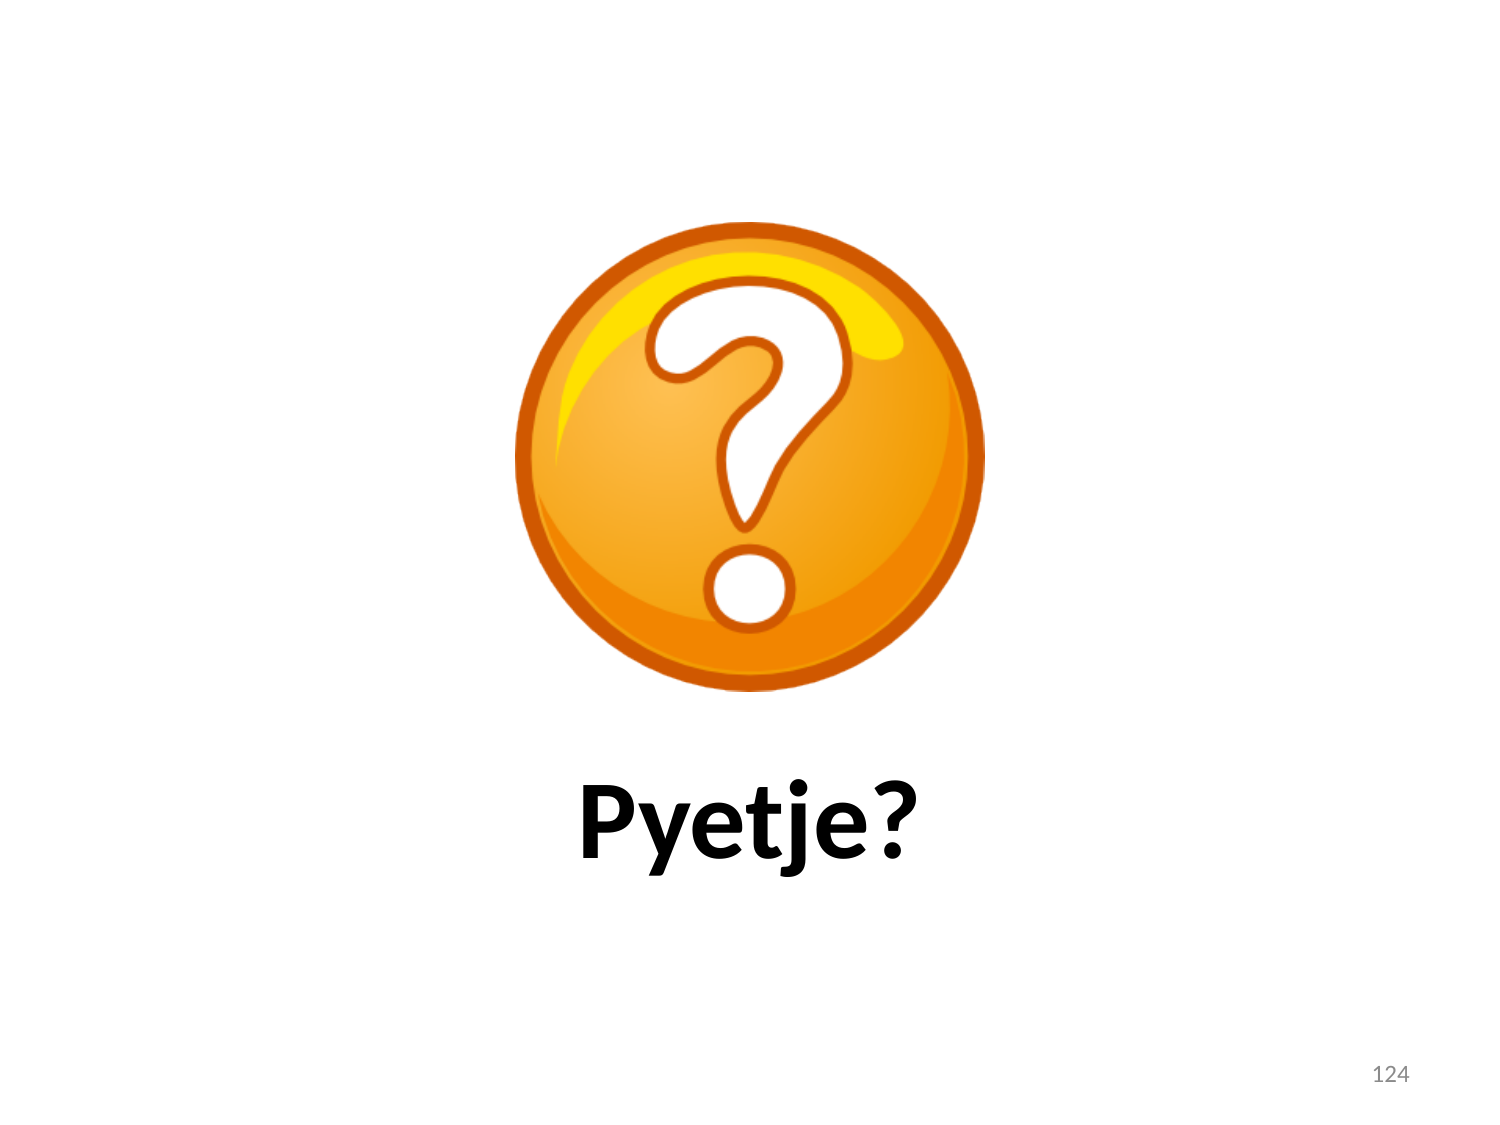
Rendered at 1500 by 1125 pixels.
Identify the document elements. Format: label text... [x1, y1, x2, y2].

slide_number 124 [1074, 1042, 1425, 1103]
picture [515, 222, 985, 692]
text_box Pyetje? [562, 738, 938, 888]
